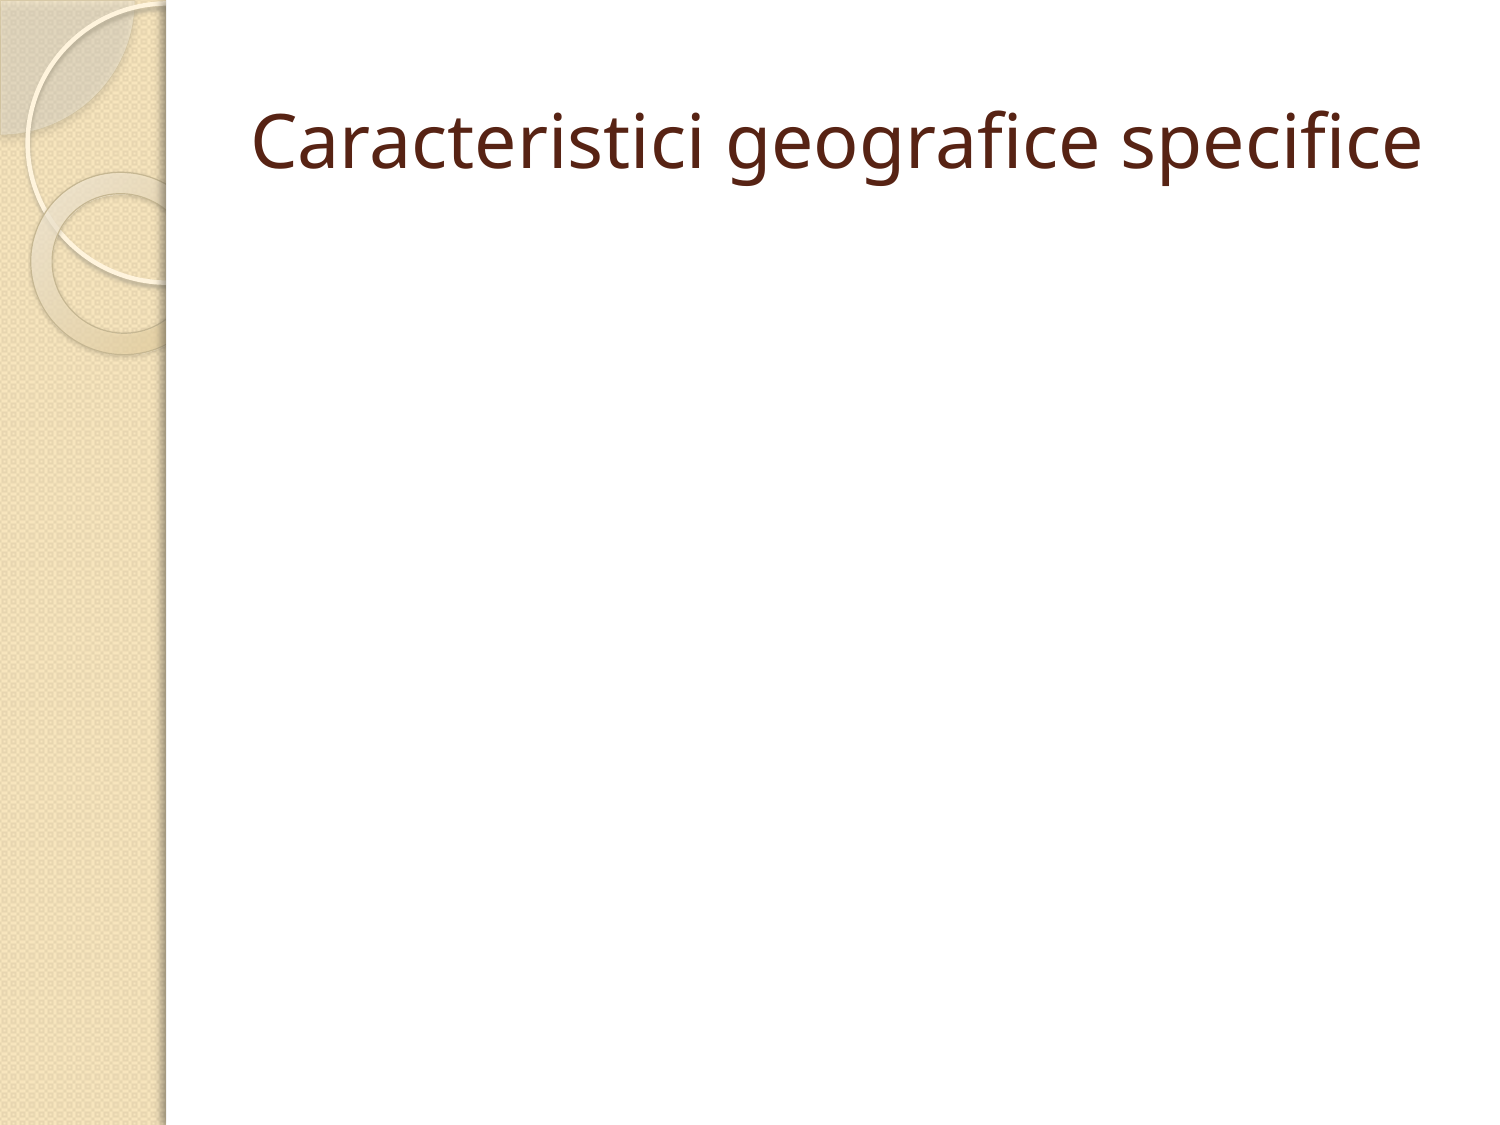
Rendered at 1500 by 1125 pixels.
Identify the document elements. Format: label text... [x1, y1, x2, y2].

title Caracteristici geografice specifice [235, 45, 1466, 233]
